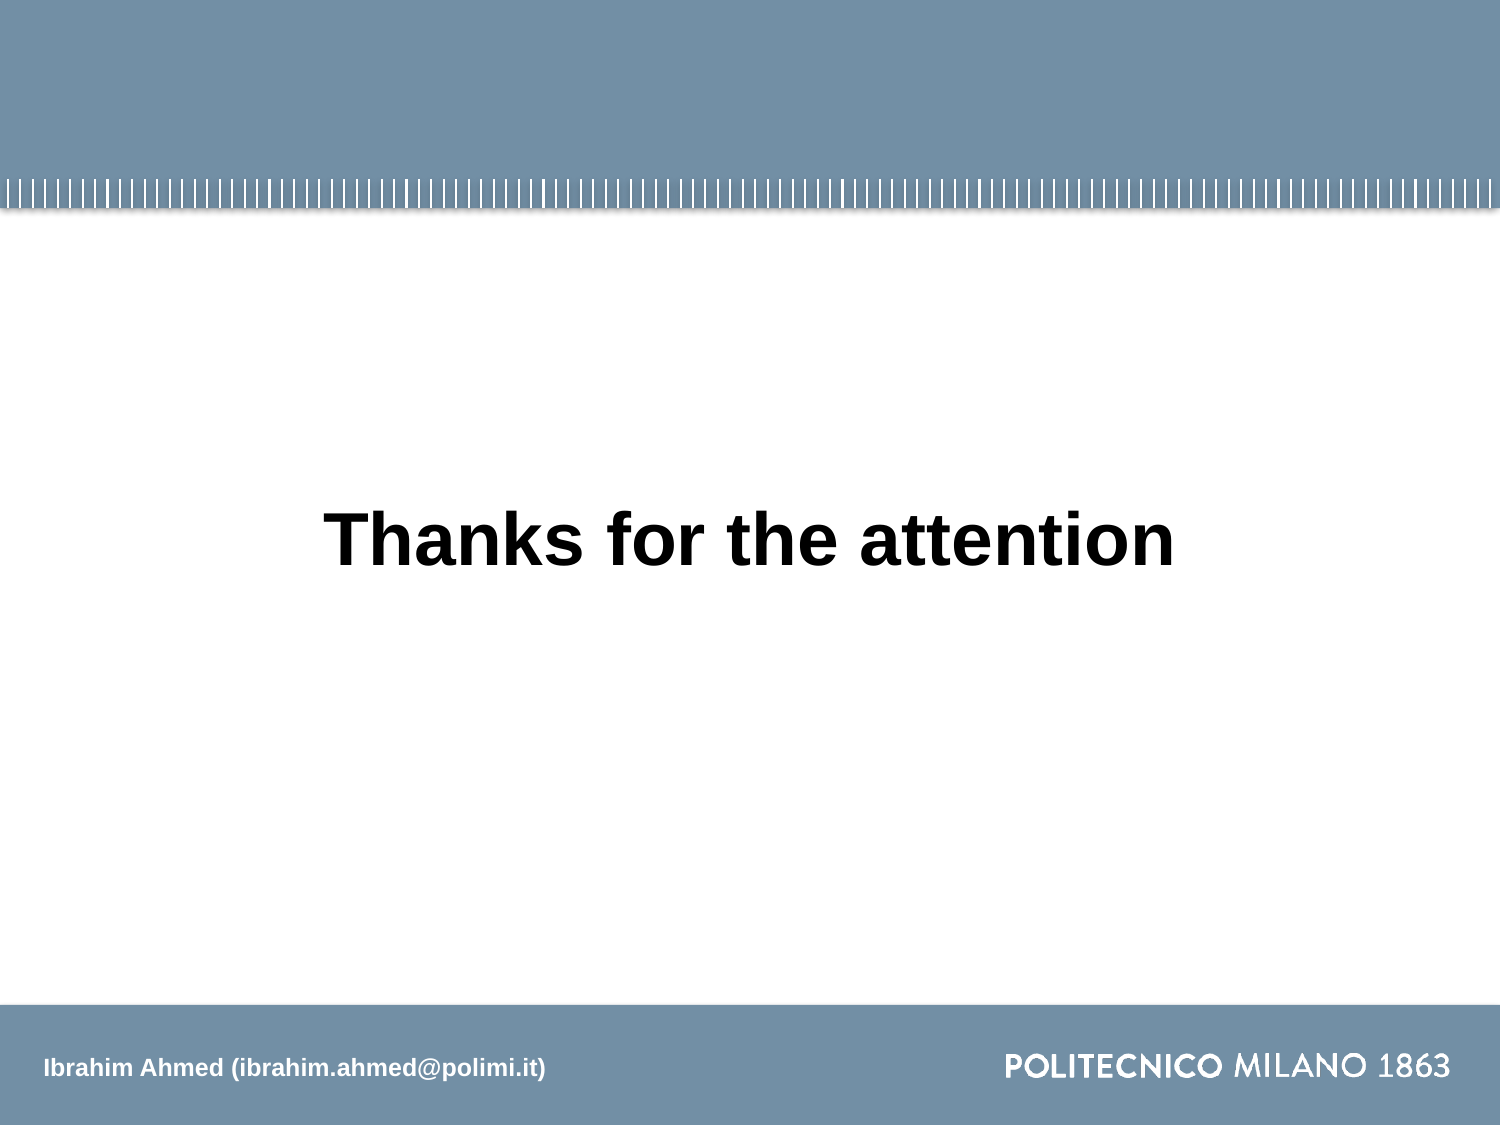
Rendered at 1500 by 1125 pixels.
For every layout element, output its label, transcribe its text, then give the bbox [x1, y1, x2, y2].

picture [999, 1041, 1456, 1089]
text_box Thanks for the attention [112, 483, 1388, 642]
